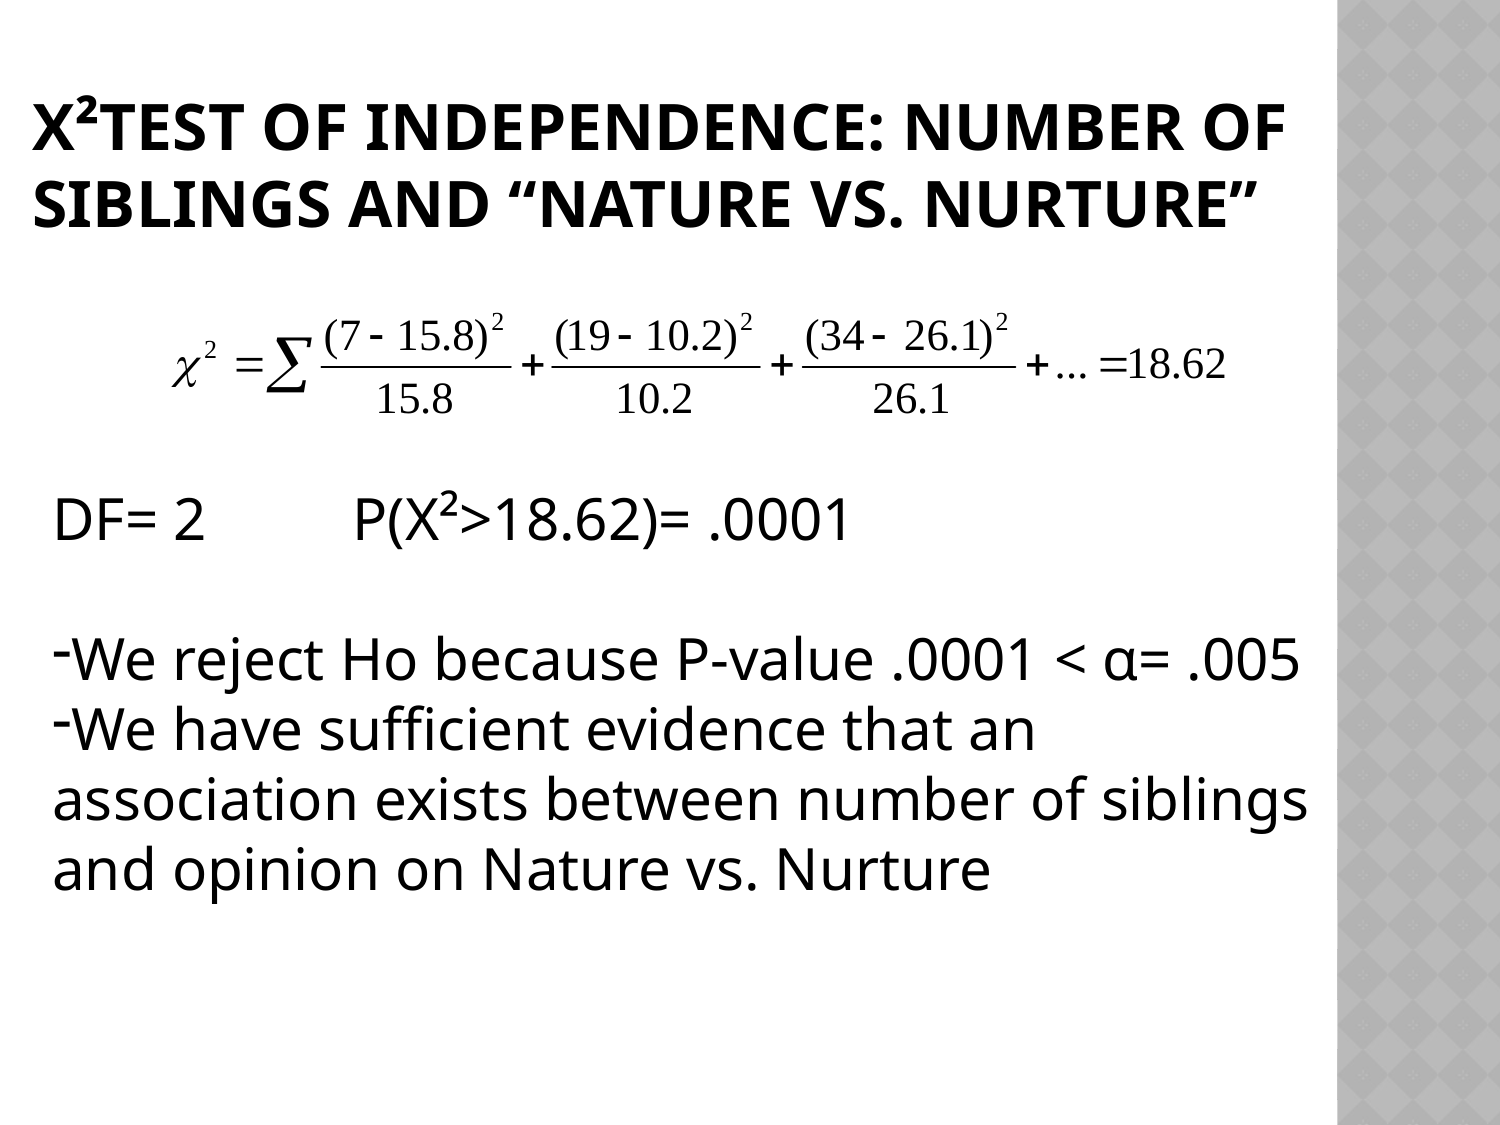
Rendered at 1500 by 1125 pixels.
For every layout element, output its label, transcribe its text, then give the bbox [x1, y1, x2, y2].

text_box DF= 2 P(X²>18.62)= .0001 We reject Ho because P-value .0001 < α= .005 We have sufficient evidence that an association exists between number of siblings and opinion on Nature vs. Nurture [37, 474, 1325, 910]
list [164, 299, 1233, 424]
title X²Test of independence: Number of Siblings and “Nature Vs. Nurture” [24, 52, 1363, 240]
